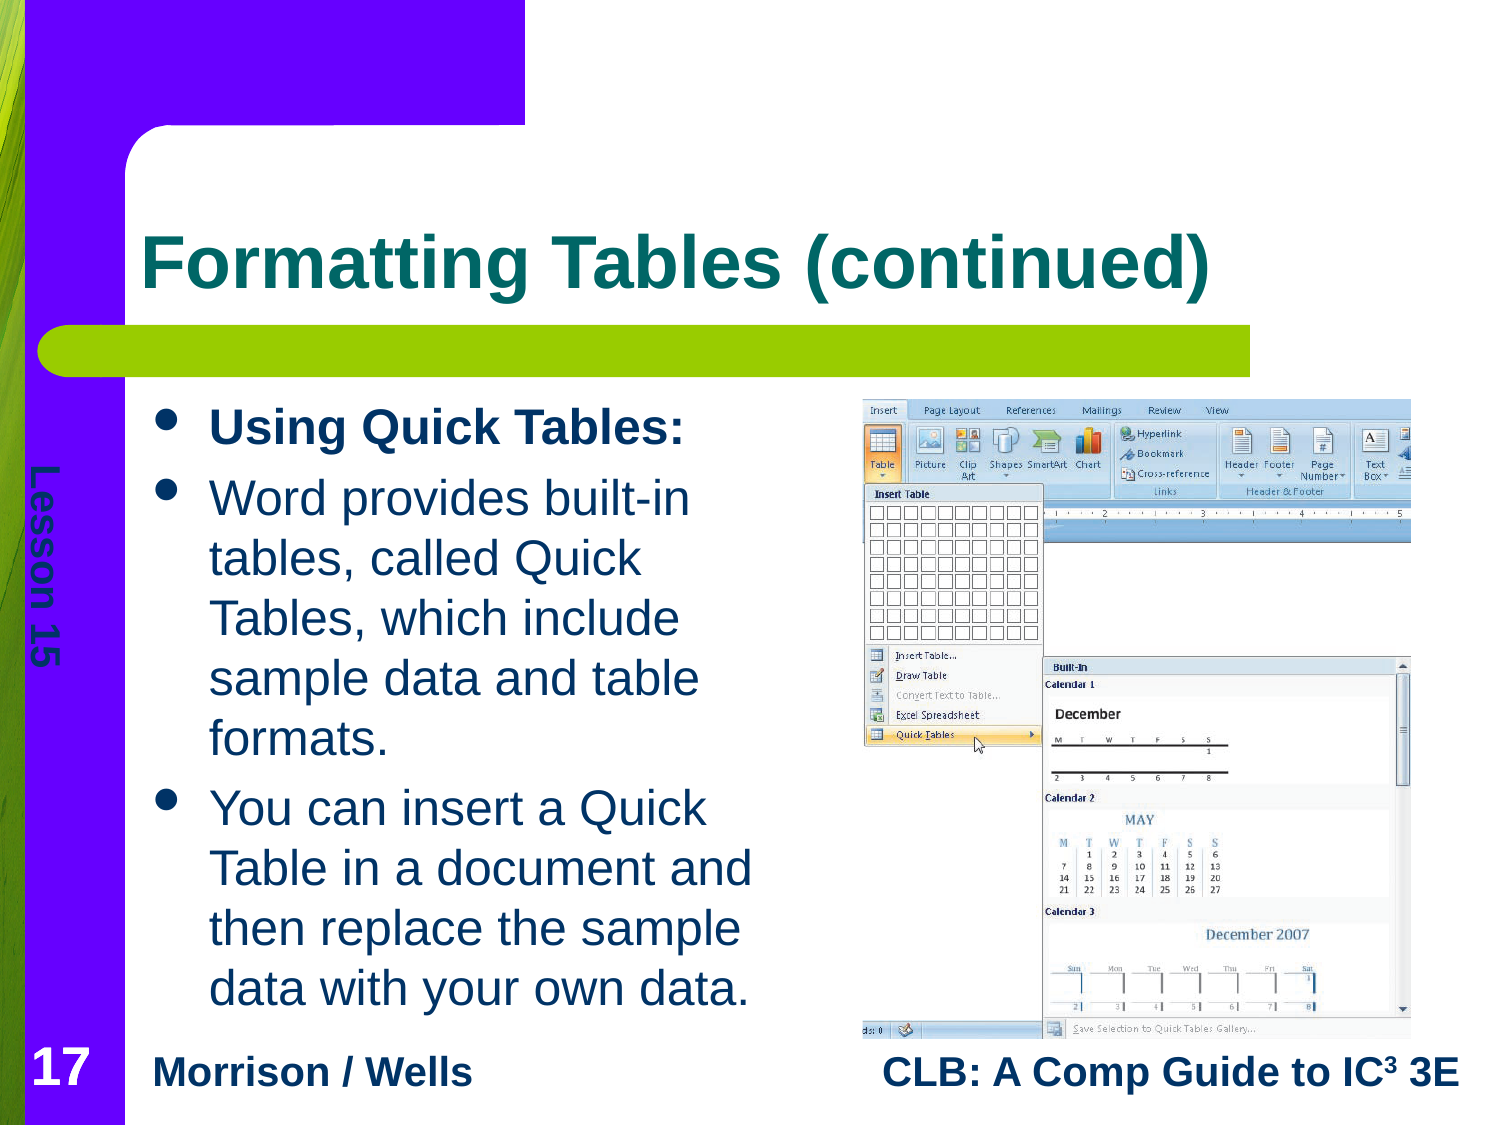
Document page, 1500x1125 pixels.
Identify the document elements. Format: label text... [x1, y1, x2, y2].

list Using Quick Tables: Word provides built-in tables, called Quick Tables, which include sample data and table formats. You can insert a Quick Table in a document and then replace the sample data with your own data. [137, 387, 776, 1013]
picture [862, 399, 1412, 1039]
picture [0, 0, 25, 1125]
text_box 17 [13, 1023, 111, 1105]
title Formatting Tables (continued) [124, 124, 1426, 313]
